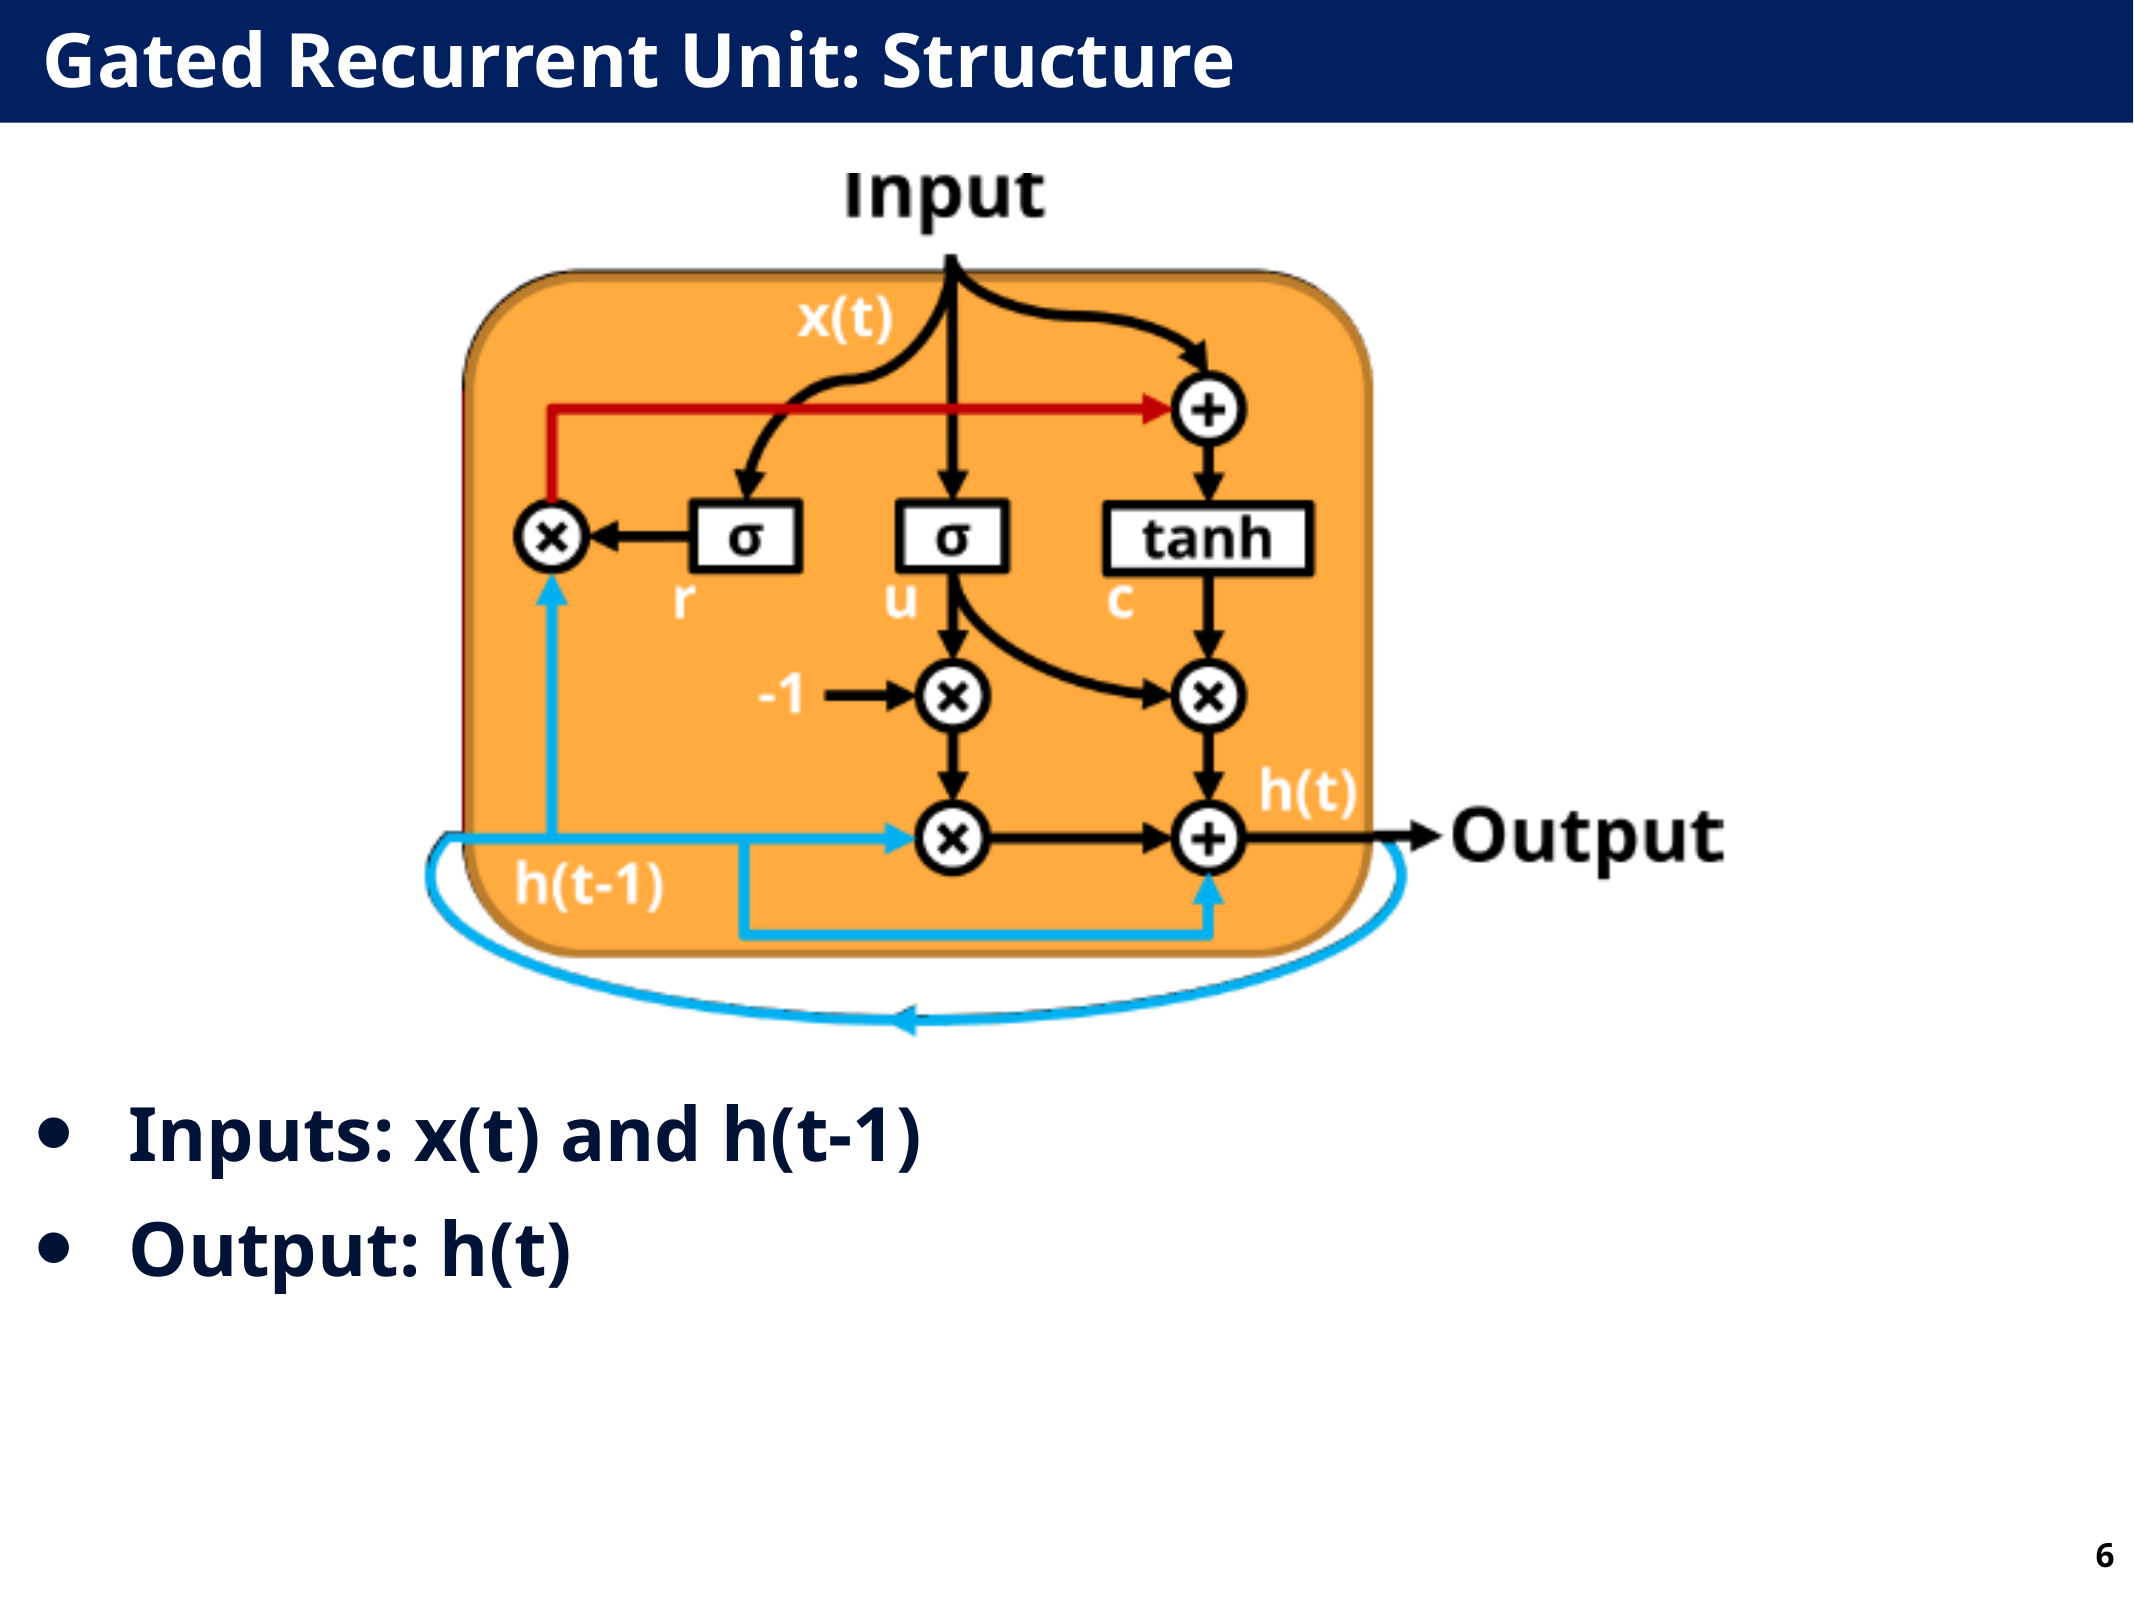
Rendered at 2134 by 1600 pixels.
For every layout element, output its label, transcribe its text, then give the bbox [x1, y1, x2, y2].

picture [366, 173, 1767, 1056]
list Inputs: x(t) and h(t-1) Output: h(t) [34, 1086, 2112, 1401]
slide_number 6 [1632, 1514, 2130, 1600]
title Gated Recurrent Unit: Structure [0, 0, 2134, 123]
